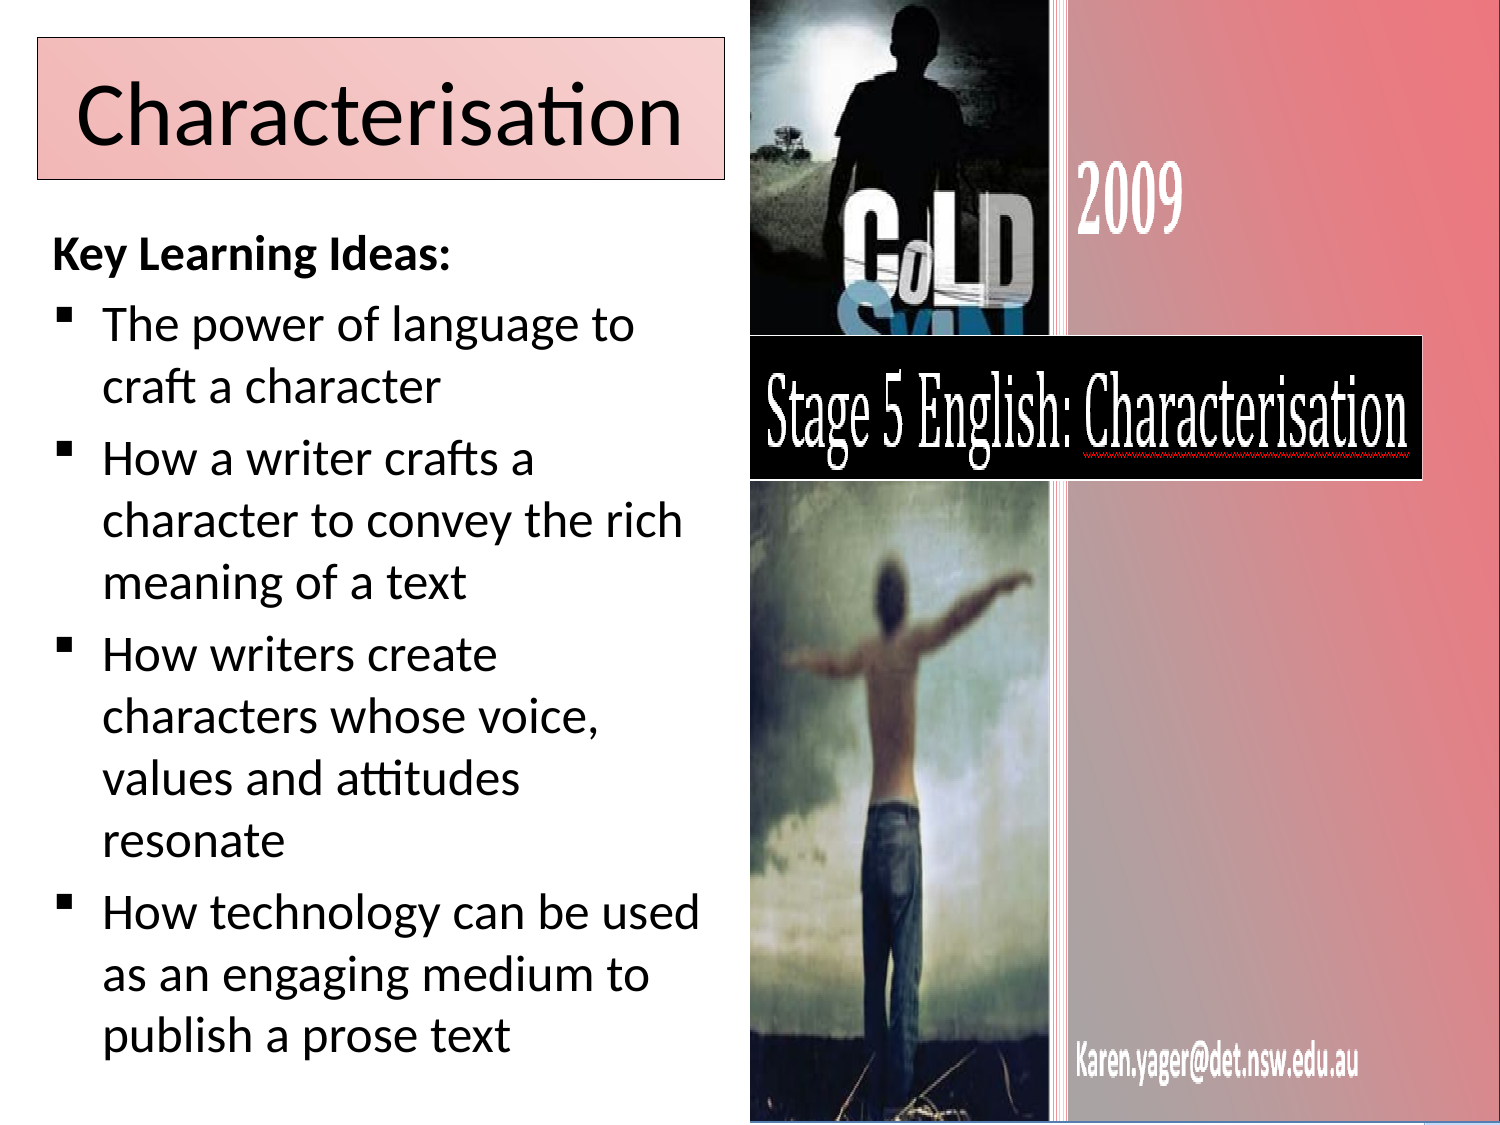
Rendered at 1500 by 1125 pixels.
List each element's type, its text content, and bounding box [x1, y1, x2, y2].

title Characterisation [37, 37, 725, 180]
picture [749, 0, 1500, 1125]
list Key Learning Ideas: The power of language to craft a character How a writer crafts a character to convey the rich meaning of a text How writers create characters whose voice, values and attitudes resonate How technology can be used as an engaging medium to publish a prose text [37, 212, 725, 1088]
